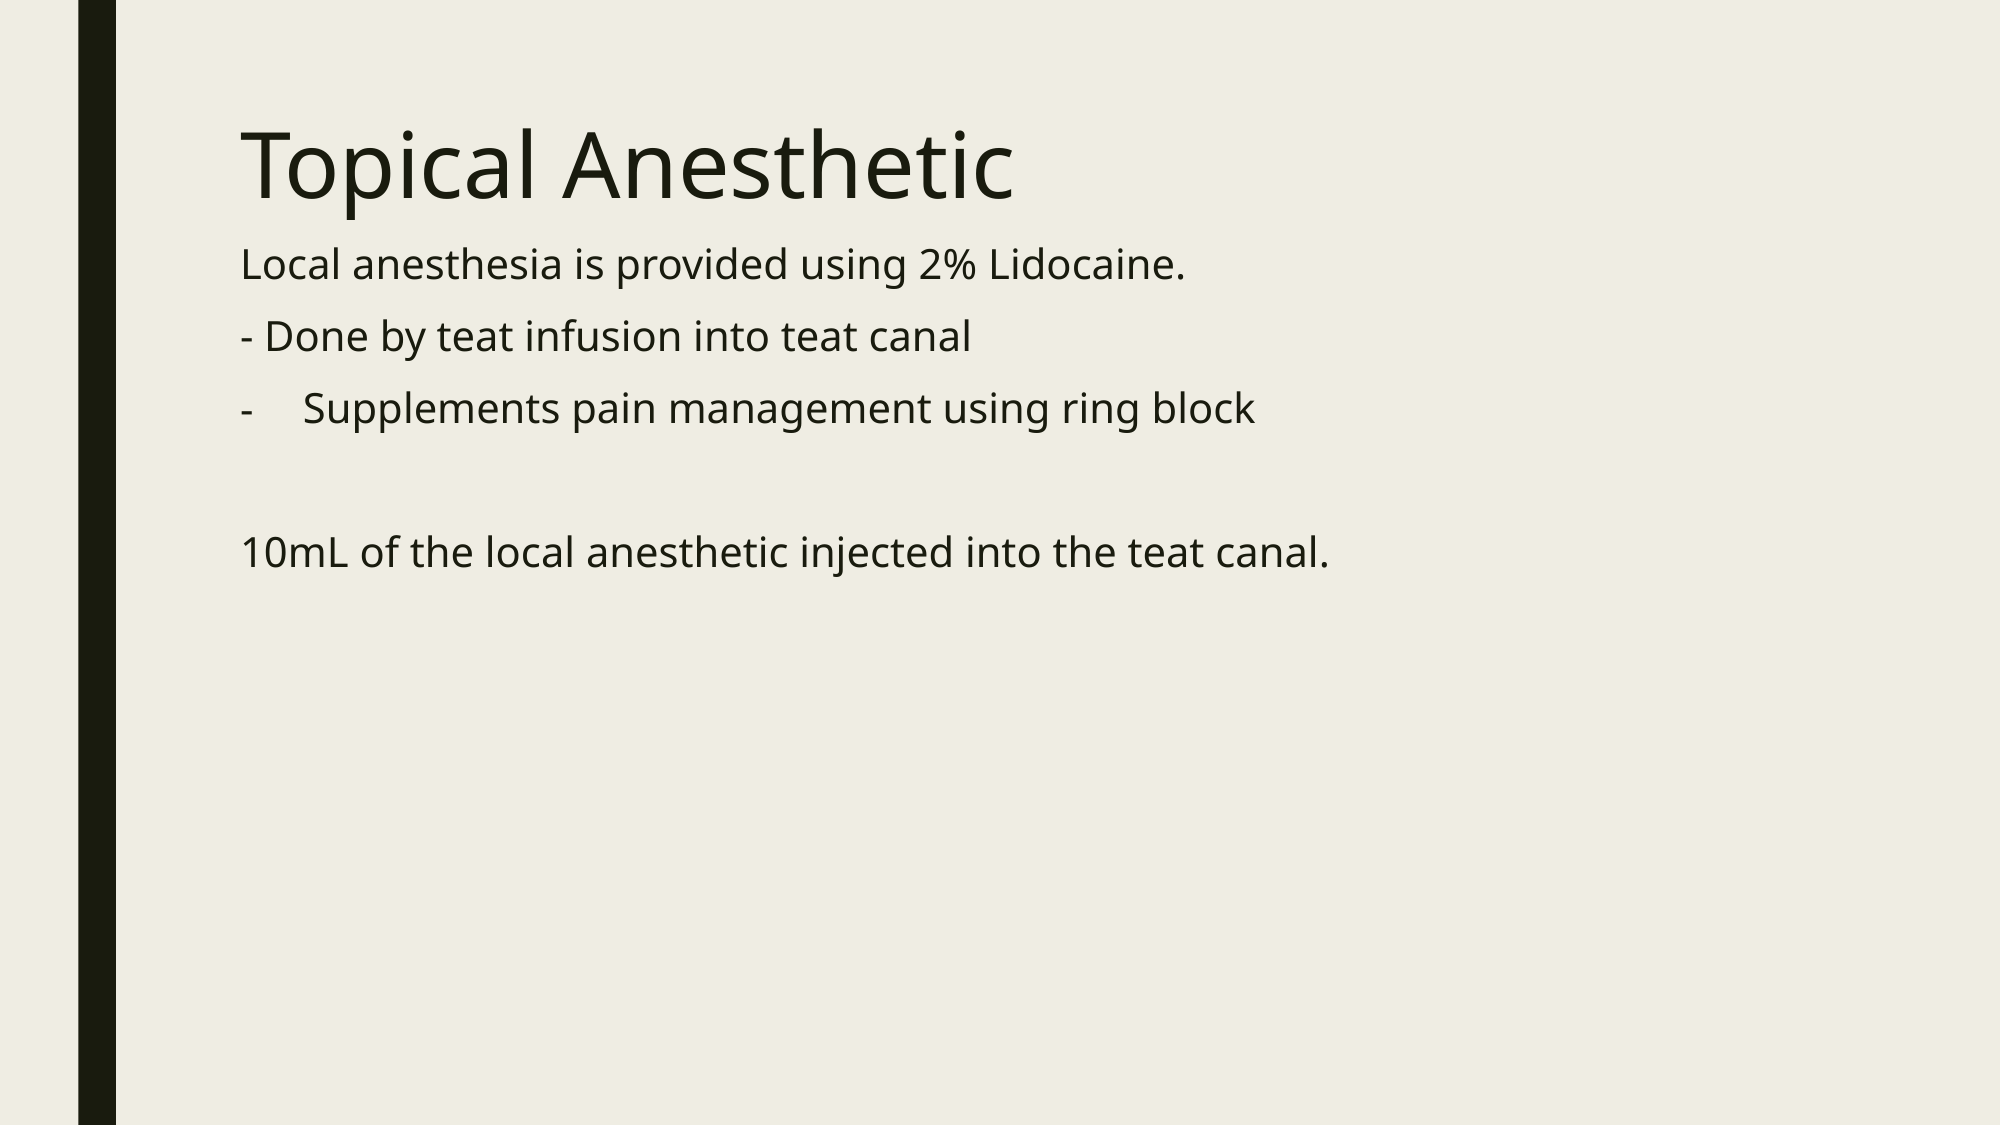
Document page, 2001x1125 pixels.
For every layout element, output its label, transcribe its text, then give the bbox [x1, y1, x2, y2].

list Local anesthesia is provided using 2% Lidocaine. - Done by teat infusion into teat canal Supplements pain management using ring block 10mL of the local anesthetic injected into the teat canal. [225, 234, 1800, 822]
title Topical Anesthetic [225, 112, 1800, 234]
